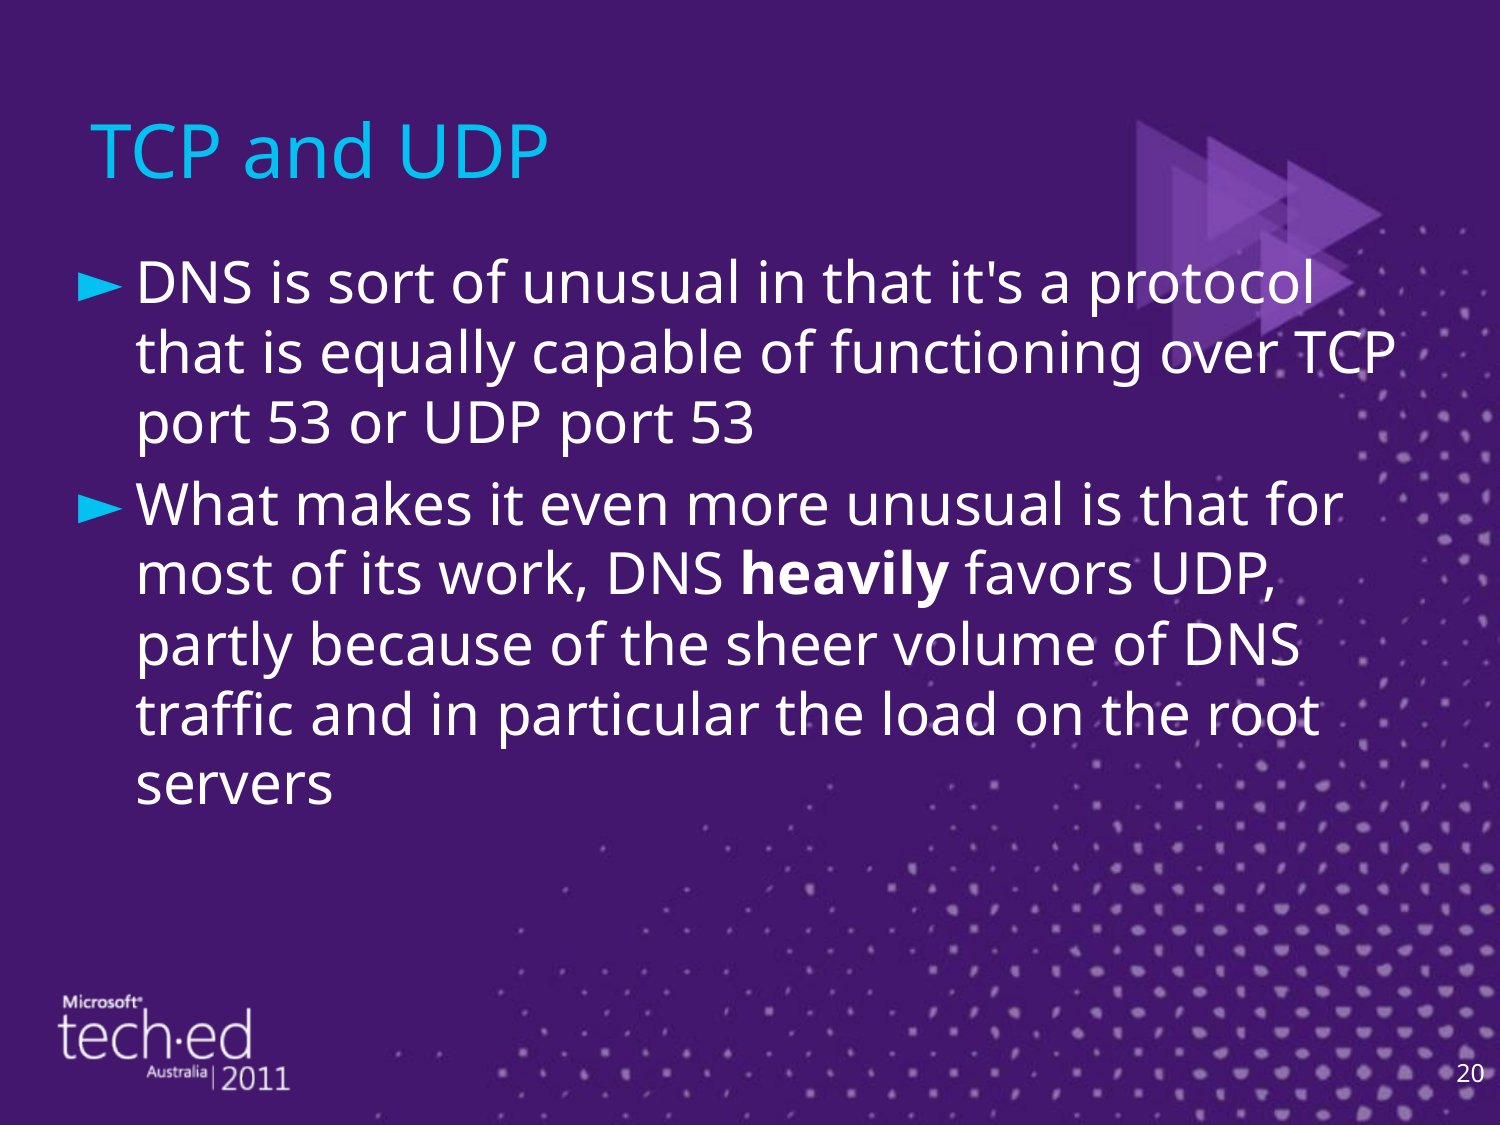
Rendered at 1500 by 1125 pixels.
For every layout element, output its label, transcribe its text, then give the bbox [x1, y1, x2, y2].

list DNS is sort of unusual in that it's a protocol that is equally capable of functioning over TCP port 53 or UDP port 53 What makes it even more unusual is that for most of its work, DNS heavily favors UDP, partly because of the sheer volume of DNS traffic and in particular the load on the root servers [63, 237, 1436, 836]
slide_number 20 [1187, 1037, 1500, 1113]
picture [0, 0, 1500, 1125]
title TCP and UDP [75, 54, 1425, 237]
